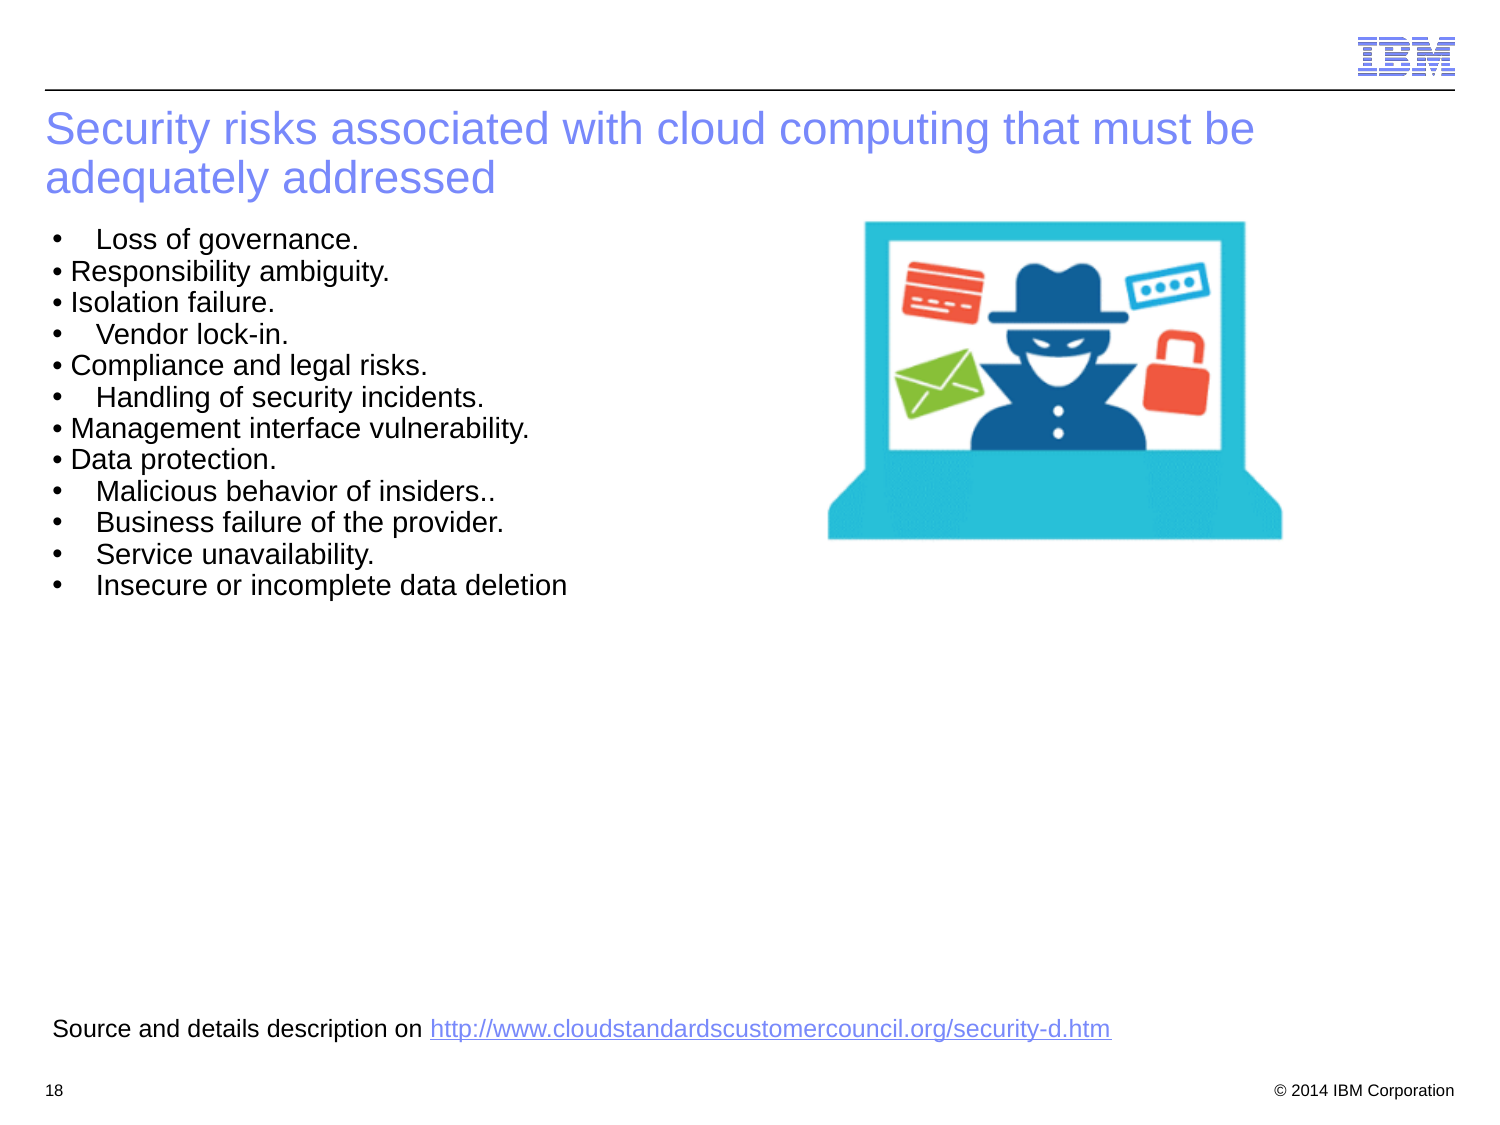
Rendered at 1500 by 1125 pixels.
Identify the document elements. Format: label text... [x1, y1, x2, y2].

title Security risks associated with cloud computing that must be adequately addressed [29, 97, 1471, 203]
text_box Source and details description on http://www.cloudstandardscustomercouncil.org/security-d.htm [37, 1005, 1433, 1050]
picture [1358, 37, 1455, 76]
text_box Loss of governance. • Responsibility ambiguity. • Isolation failure. Vendor lock‐in. • Compliance and legal risks. Handling of security incidents. • Management interface vulnerability. • Data protection. Malicious behavior of insiders.. Business failure of the provider. Service unavailability. Insecure or incomplete data deletion [37, 217, 1403, 637]
slide_number 18 [29, 1072, 91, 1103]
picture [824, 217, 1288, 549]
